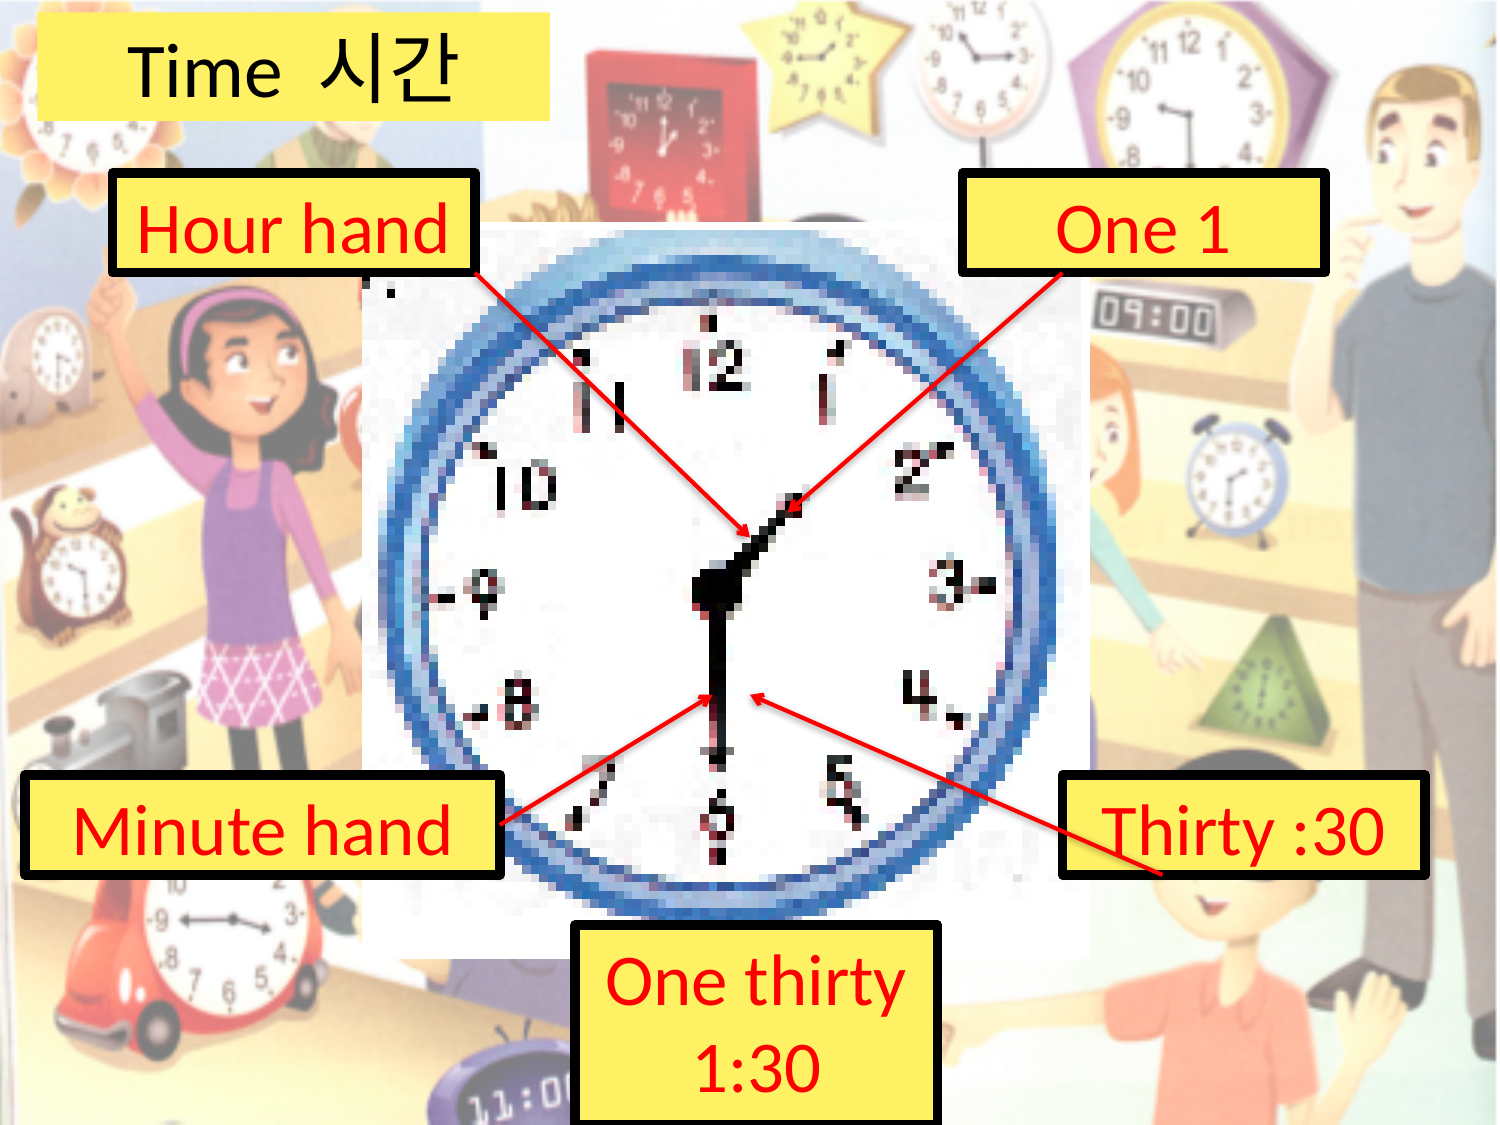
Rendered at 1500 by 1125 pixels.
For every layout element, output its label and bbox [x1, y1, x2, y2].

text_box [24, 694, 713, 876]
text_box [749, 694, 1426, 876]
text_box [112, 172, 751, 538]
picture [0, 0, 1500, 1125]
text_box [787, 172, 1326, 513]
